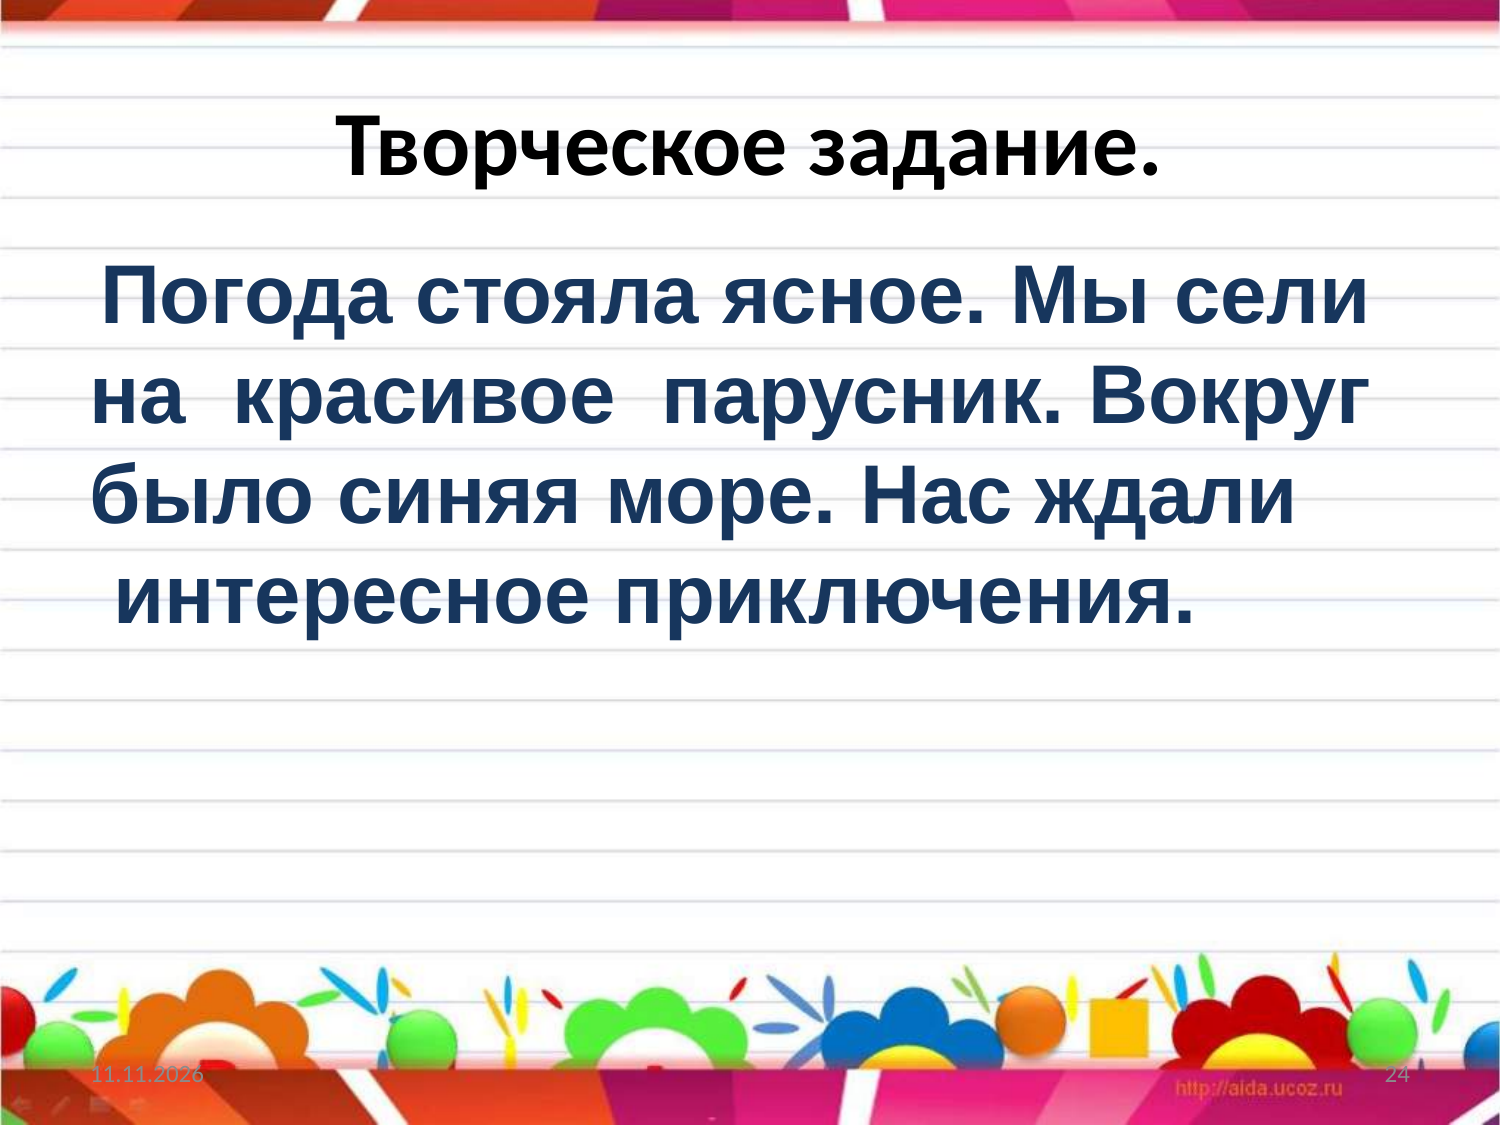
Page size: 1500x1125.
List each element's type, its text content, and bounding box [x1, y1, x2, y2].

title Творческое задание. [74, 44, 1426, 232]
text_box Погода стояла ясное. Мы сели на красивое парусник. Вокруг было синяя море. Нас ждали интересное приключения. [74, 232, 1500, 648]
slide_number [75, 1042, 425, 1103]
slide_number 24 [1074, 1042, 1425, 1103]
picture [0, 0, 1500, 1125]
